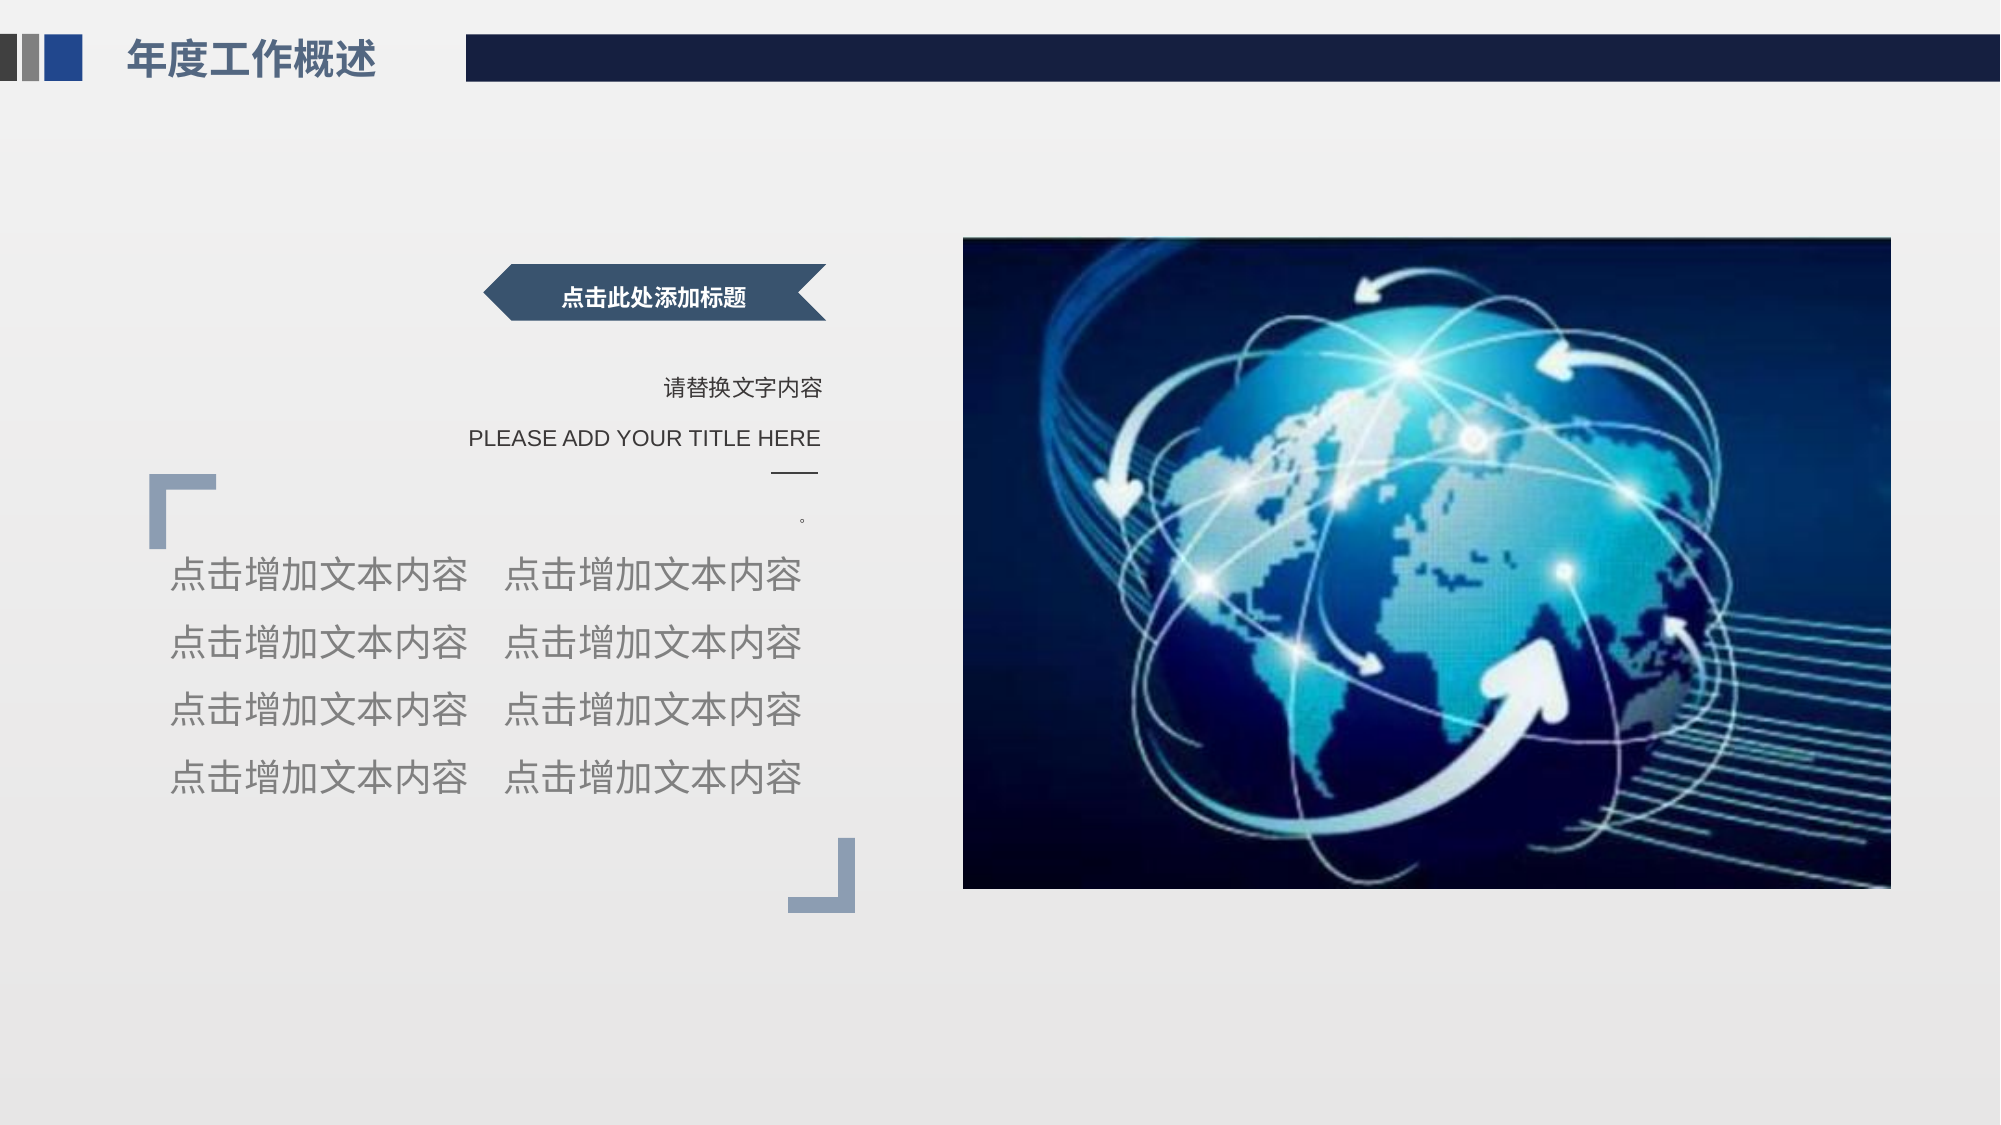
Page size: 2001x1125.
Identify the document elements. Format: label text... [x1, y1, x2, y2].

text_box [394, 366, 840, 531]
text_box 点击增加文本内容 点击增加文本内容 点击增加文本内容 点击增加文本内容 点击增加文本内容 点击增加文本内容 点击增加文本内容 点击增加文本内容 [149, 473, 882, 944]
text_box [467, 33, 2000, 83]
text_box [481, 263, 829, 322]
text_box [148, 473, 217, 550]
text_box 年度工作概述 [82, 25, 467, 90]
text_box [787, 837, 856, 914]
text_box 点击此处添加标题 [550, 263, 772, 317]
picture [963, 236, 1891, 889]
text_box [0, 33, 83, 82]
